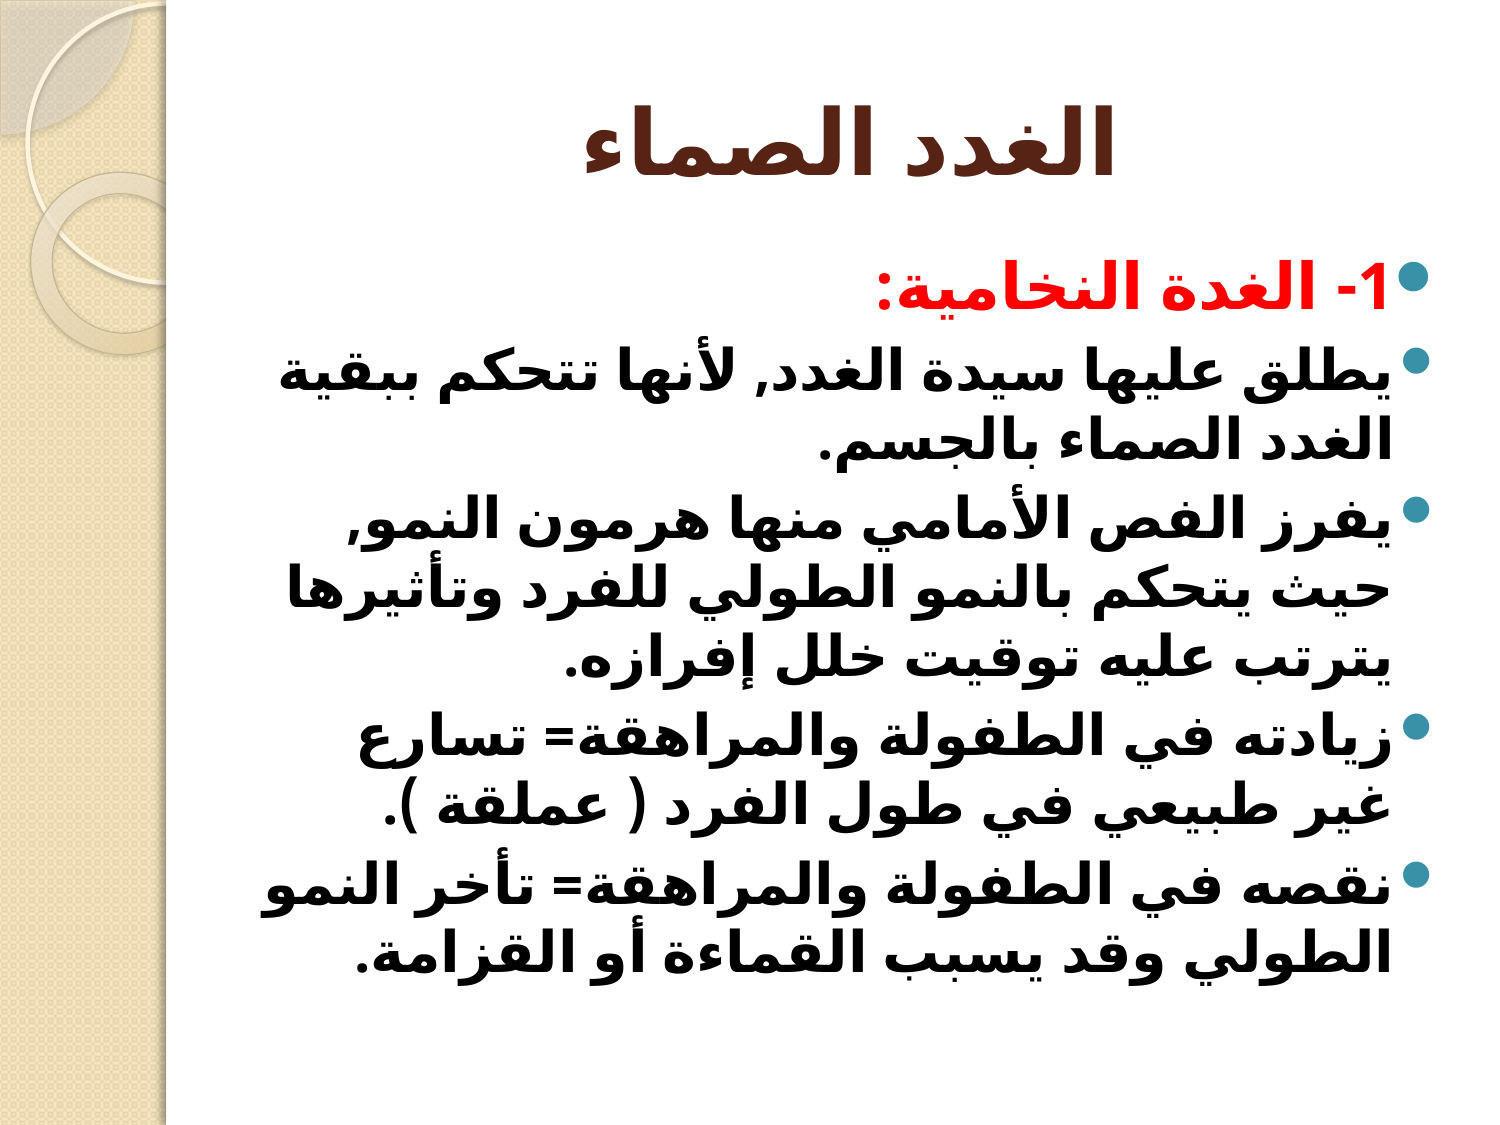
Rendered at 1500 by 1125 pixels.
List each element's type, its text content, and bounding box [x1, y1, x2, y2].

list 1- الغدة النخامية: يطلق عليها سيدة الغدد, لأنها تتحكم ببقية الغدد الصماء بالجسم. يفرز الفص الأمامي منها هرمون النمو, حيث يتحكم بالنمو الطولي للفرد وتأثيرها يترتب عليه توقيت خلل إفرازه. زيادته في الطفولة والمراهقة= تسارع غير طبيعي في طول الفرد ( عملقة ). نقصه في الطفولة والمراهقة= تأخر النمو الطولي وقد يسبب القماءة أو القزامة. [235, 237, 1466, 1025]
title الغدد الصماء [235, 45, 1466, 233]
